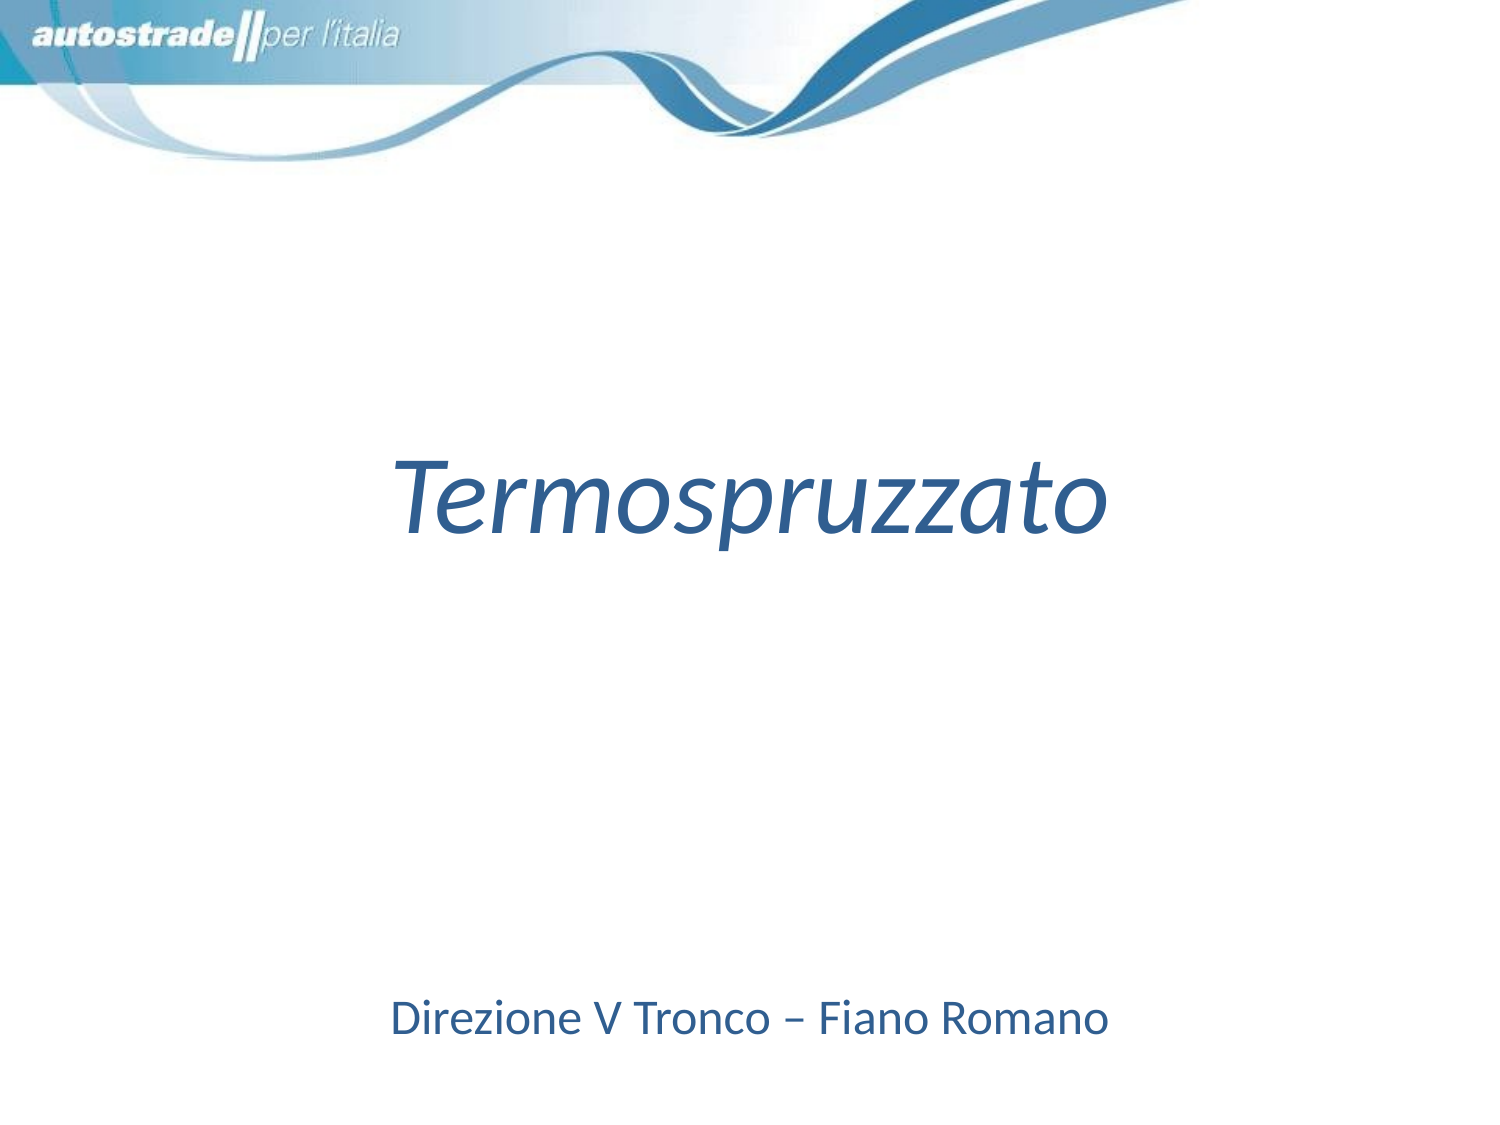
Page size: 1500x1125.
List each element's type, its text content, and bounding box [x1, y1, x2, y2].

title Termospruzzato [112, 368, 1388, 610]
subtitle Direzione V Tronco – Fiano Romano [225, 977, 1275, 1079]
picture [0, 0, 1207, 176]
